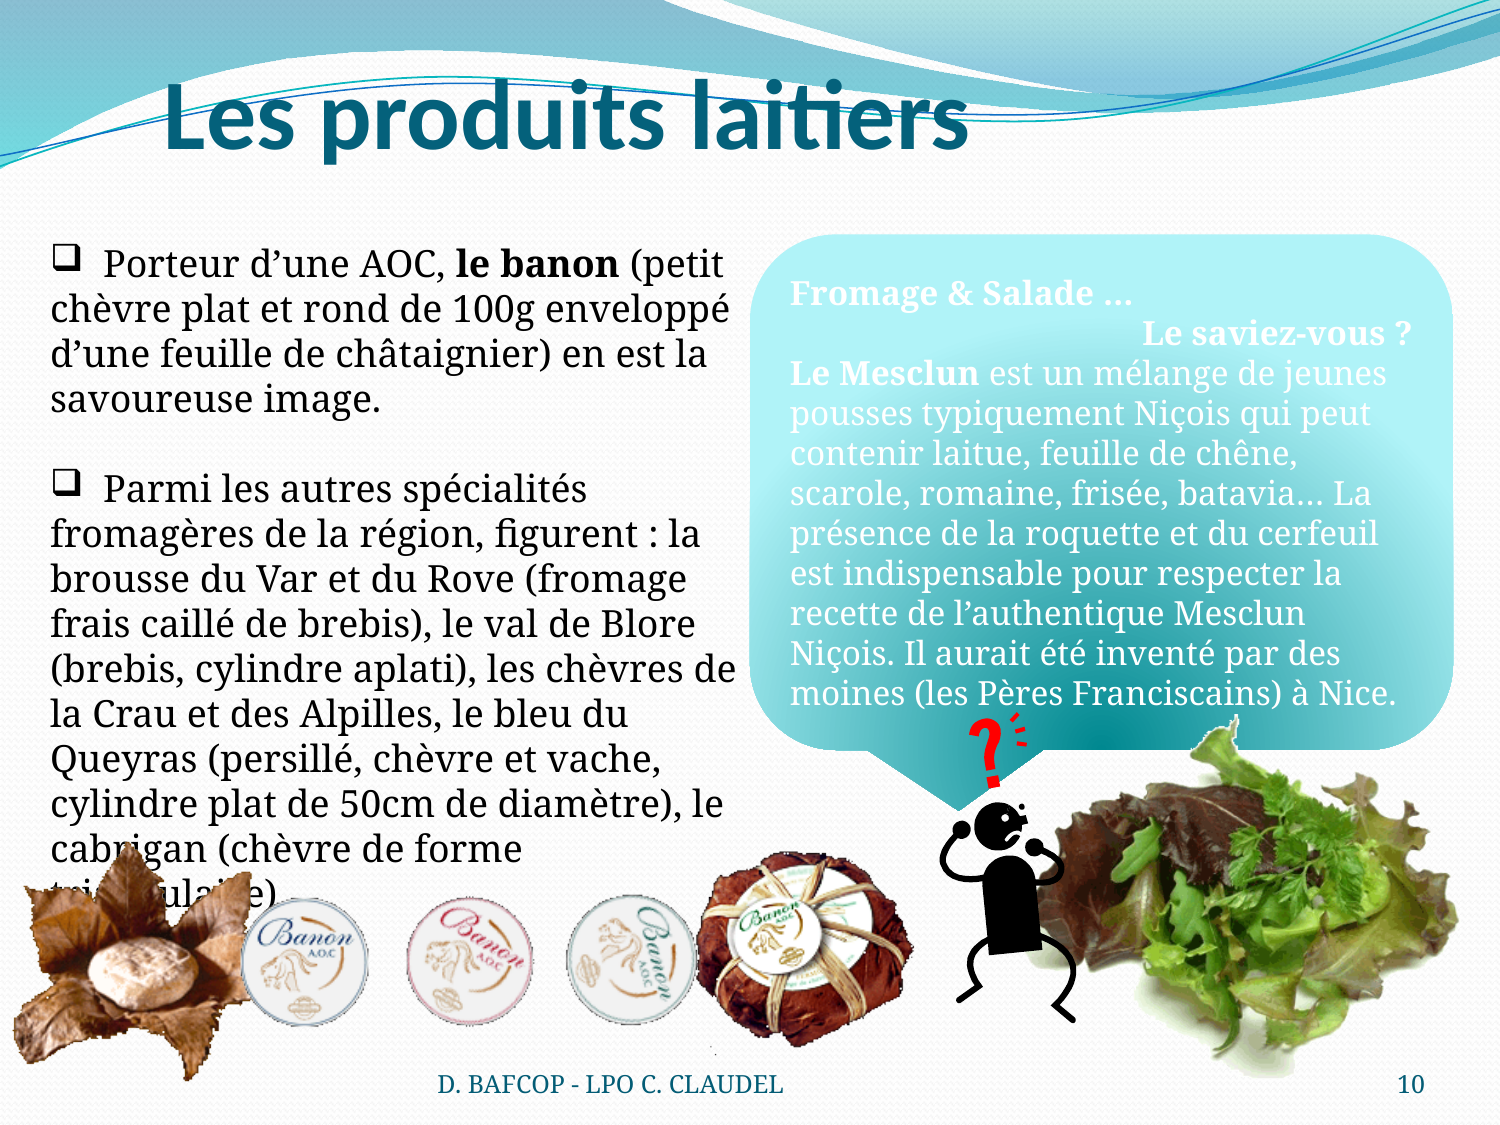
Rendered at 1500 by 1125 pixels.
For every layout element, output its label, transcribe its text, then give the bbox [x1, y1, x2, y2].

title Les produits laitiers [164, 58, 1353, 170]
picture [0, 820, 927, 1088]
text_box Fromage & Salade … Le saviez-vous ? Le Mesclun est un mélange de jeunes pousses typiquement Niçois qui peut contenir laitue, feuille de chêne, scarole, romaine, frisée, batavia… La présence de la roquette et du cerfeuil est indispensable pour respecter la recette de l’authentique Mesclun Niçois. Il aurait été inventé par des moines (les Pères Franciscains) à Nice. [749, 234, 1454, 792]
picture [1415, 1077, 1421, 1089]
picture [937, 711, 1500, 1089]
footer D. BAFCOP - LPO C. CLAUDEL [437, 1042, 988, 1103]
text_box Porteur d’une AOC, le banon (petit chèvre plat et rond de 100g enveloppé d’une feuille de châtaignier) en est la savoureuse image. Parmi les autres spécialités fromagères de la région, figurent : la brousse du Var et du Rove (fromage frais caillé de brebis), le val de Blore (brebis, cylindre aplati), les chèvres de la Crau et des Alpilles, le bleu du Queyras (persillé, chèvre et vache, cylindre plat de 50cm de diamètre), le cabrigan (chèvre de forme triangulaire) … [35, 187, 762, 889]
